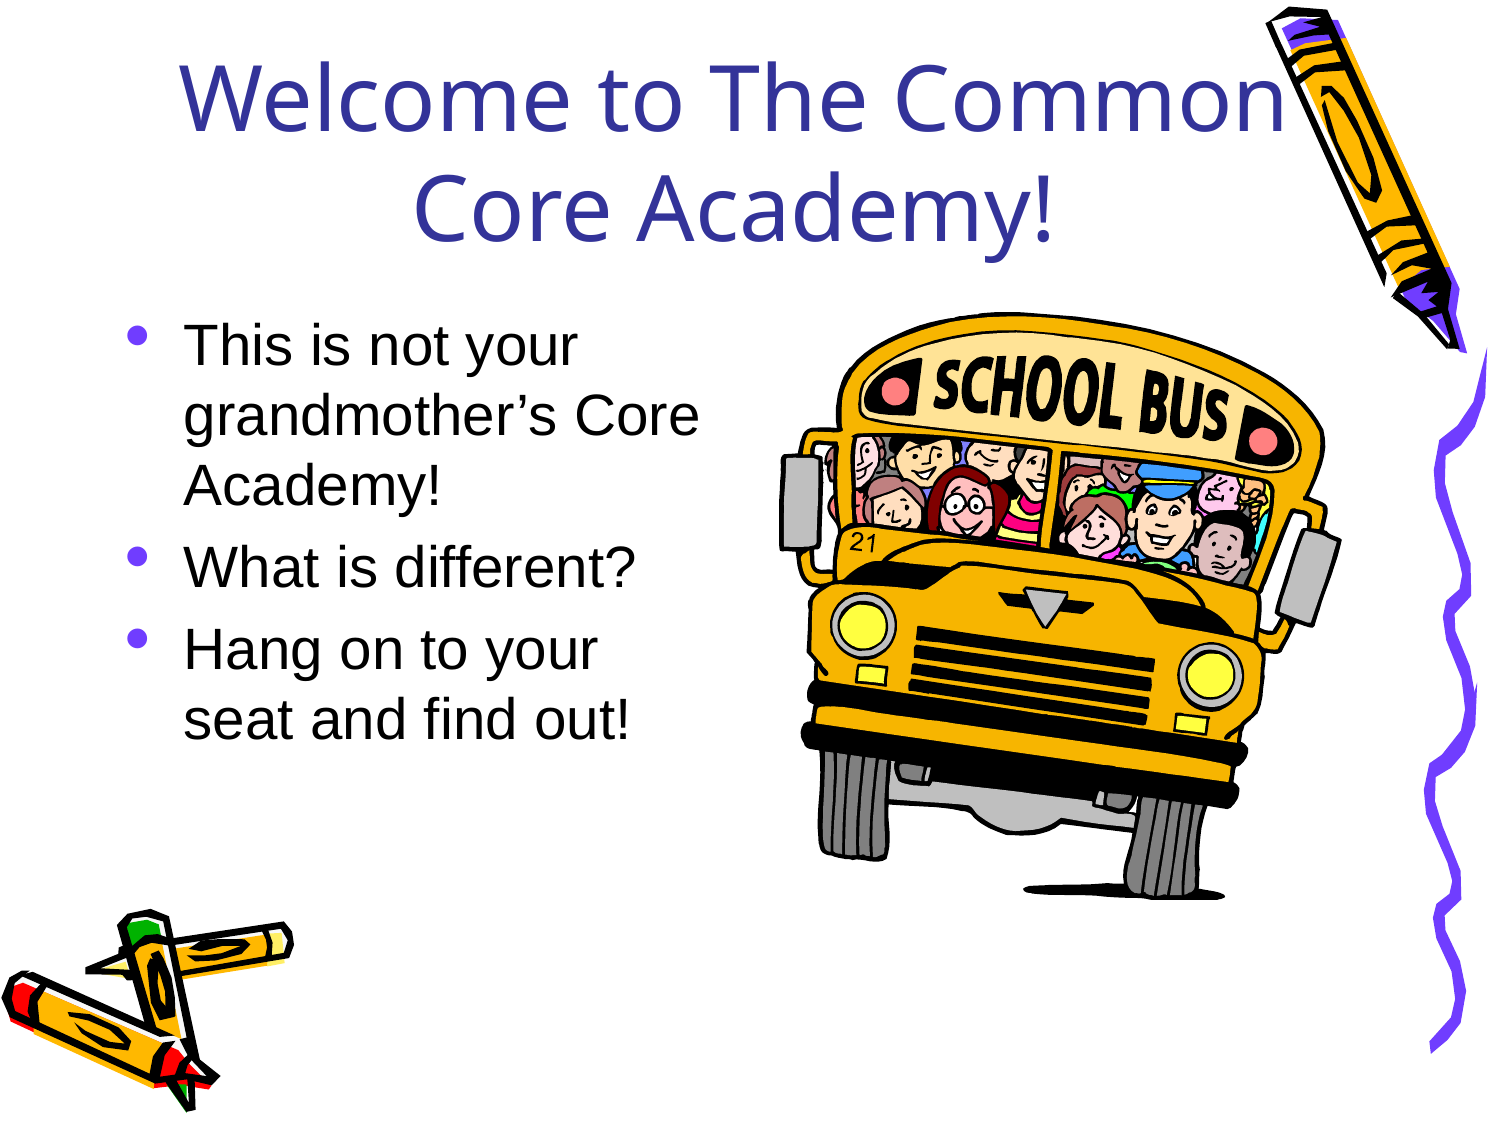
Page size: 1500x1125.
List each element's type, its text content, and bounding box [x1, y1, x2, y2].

title Welcome to The Common Core Academy! [59, 32, 1410, 268]
list This is not your grandmother’s Core Academy! What is different? Hang on to your seat and find out! [112, 299, 733, 901]
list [778, 299, 1353, 901]
